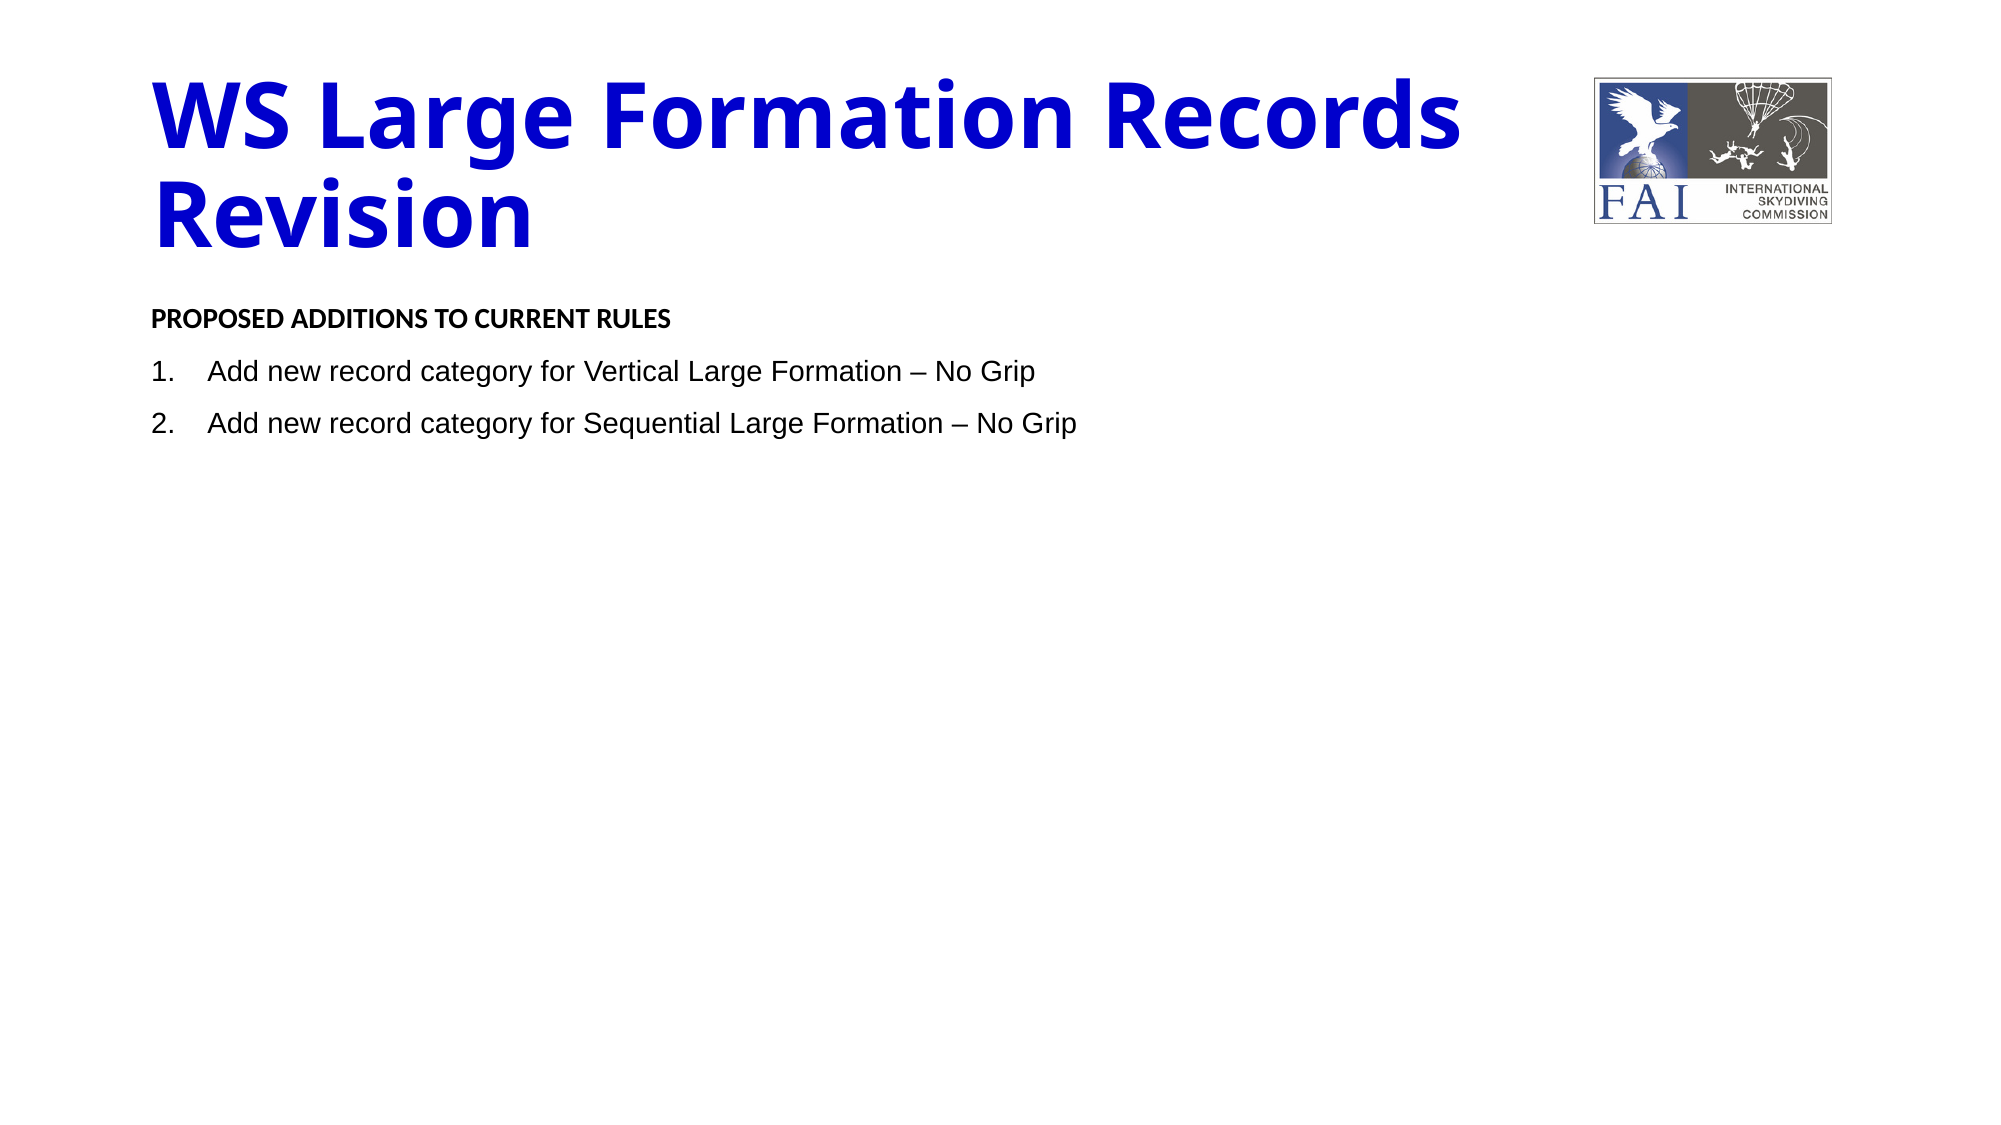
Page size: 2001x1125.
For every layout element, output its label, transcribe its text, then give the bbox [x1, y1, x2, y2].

picture [1594, 77, 1832, 224]
list Proposed additions to current rules Add new record category for Vertical Large Formation – No Grip Add new record category for Sequential Large Formation – No Grip [136, 296, 1929, 1077]
title WS Large Formation Records Revision [137, 59, 1863, 278]
